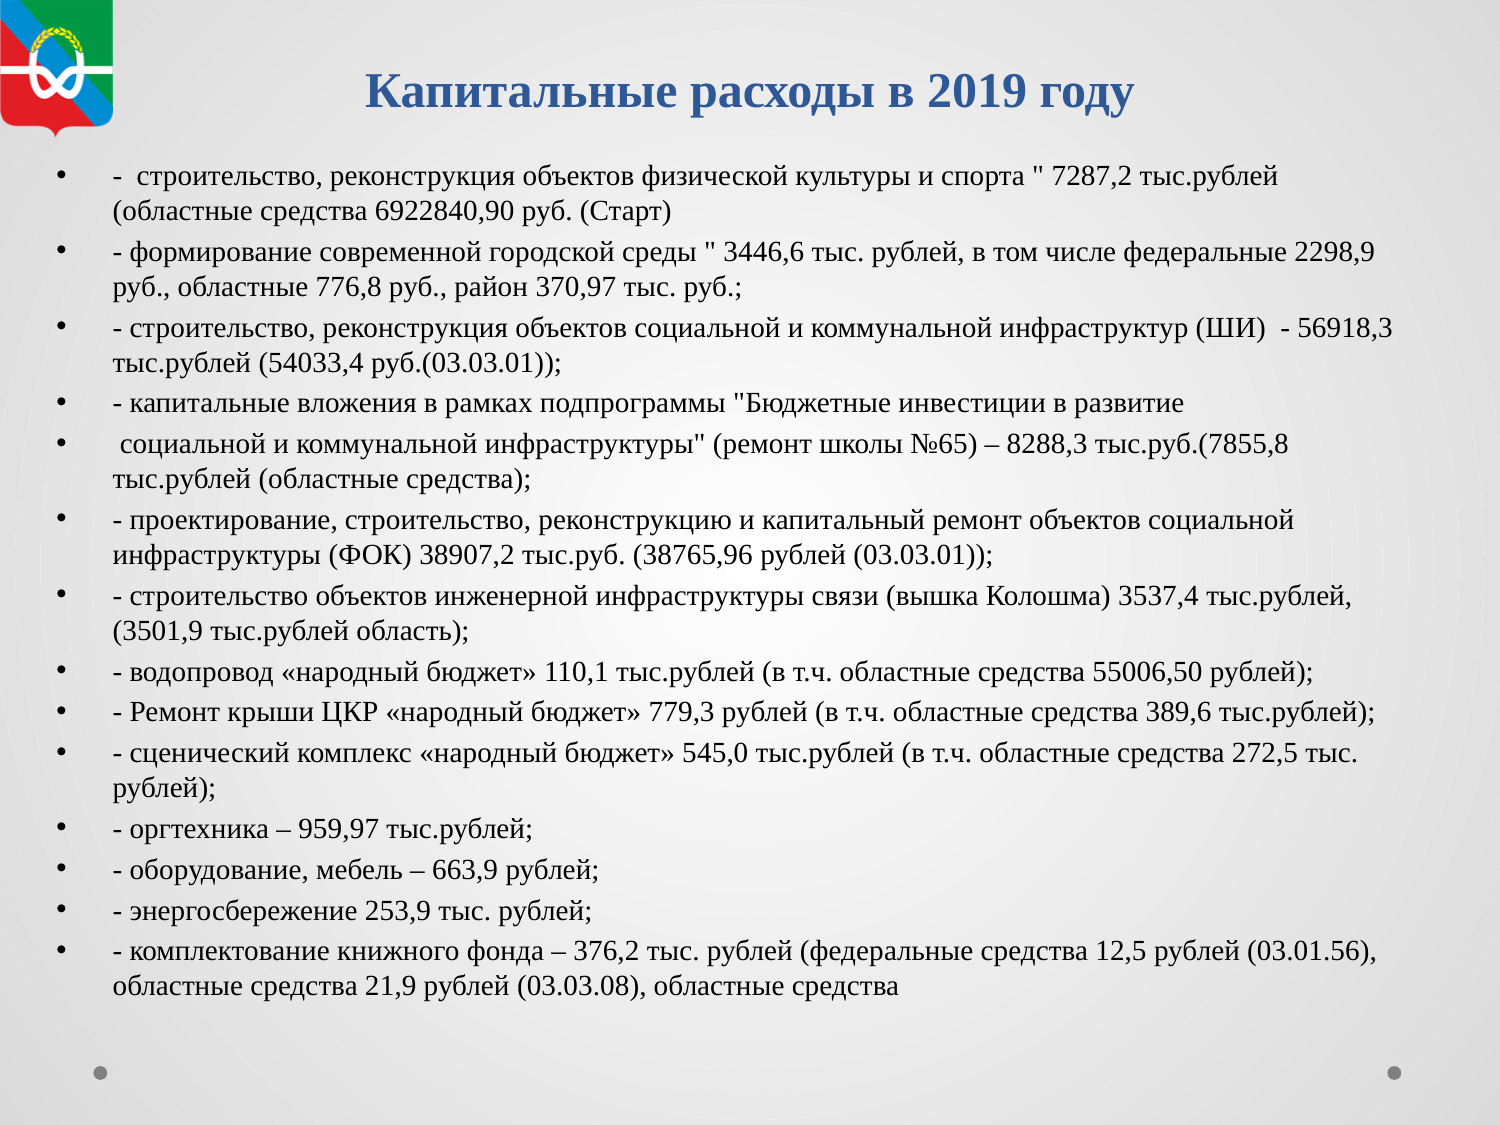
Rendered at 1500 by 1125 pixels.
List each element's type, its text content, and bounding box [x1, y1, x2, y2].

list - строительство, реконструкция объектов физической культуры и спорта " 7287,2 тыс.рублей (областные средства 6922840,90 руб. (Старт) - формирование современной городской среды " 3446,6 тыс. рублей, в том числе федеральные 2298,9 руб., областные 776,8 руб., район 370,97 тыс. руб.; - строительство, реконструкция объектов социальной и коммунальной инфраструктур (ШИ) - 56918,3 тыс.рублей (54033,4 руб.(03.03.01)); - капитальные вложения в рамках подпрограммы "Бюджетные инвестиции в развитие социальной и коммунальной инфраструктуры" (ремонт школы №65) – 8288,3 тыс.руб.(7855,8 тыс.рублей (областные средства); - проектирование, строительство, реконструкцию и капитальный ремонт объектов социальной инфраструктуры (ФОК) 38907,2 тыс.руб. (38765,96 рублей (03.03.01)); - строительство объектов инженерной инфраструктуры связи (вышка Колошма) 3537,4 тыс.рублей, (3501,9 тыс.рублей область); - водопровод «народный бюджет» 110,1 тыс.рублей (в т.ч. областные средства 55006,50 рублей); - Ремонт крыши ЦКР «народный бюджет» 779,3 рублей (в т.ч. областные средства 389,6 тыс.рублей); - сценический комплекс «народный бюджет» 545,0 тыс.рублей (в т.ч. областные средства 272,5 тыс. рублей); - оргтехника – 959,97 тыс.рублей; - оборудование, мебель – 663,9 рублей; - энергосбережение 253,9 тыс. рублей; - комплектование книжного фонда – 376,2 тыс. рублей (федеральные средства 12,5 рублей (03.01.56), областные средства 21,9 рублей (03.03.08), областные средства [40, 148, 1426, 1006]
picture [0, 0, 113, 138]
title Капитальные расходы в 2019 году [116, 19, 1425, 126]
